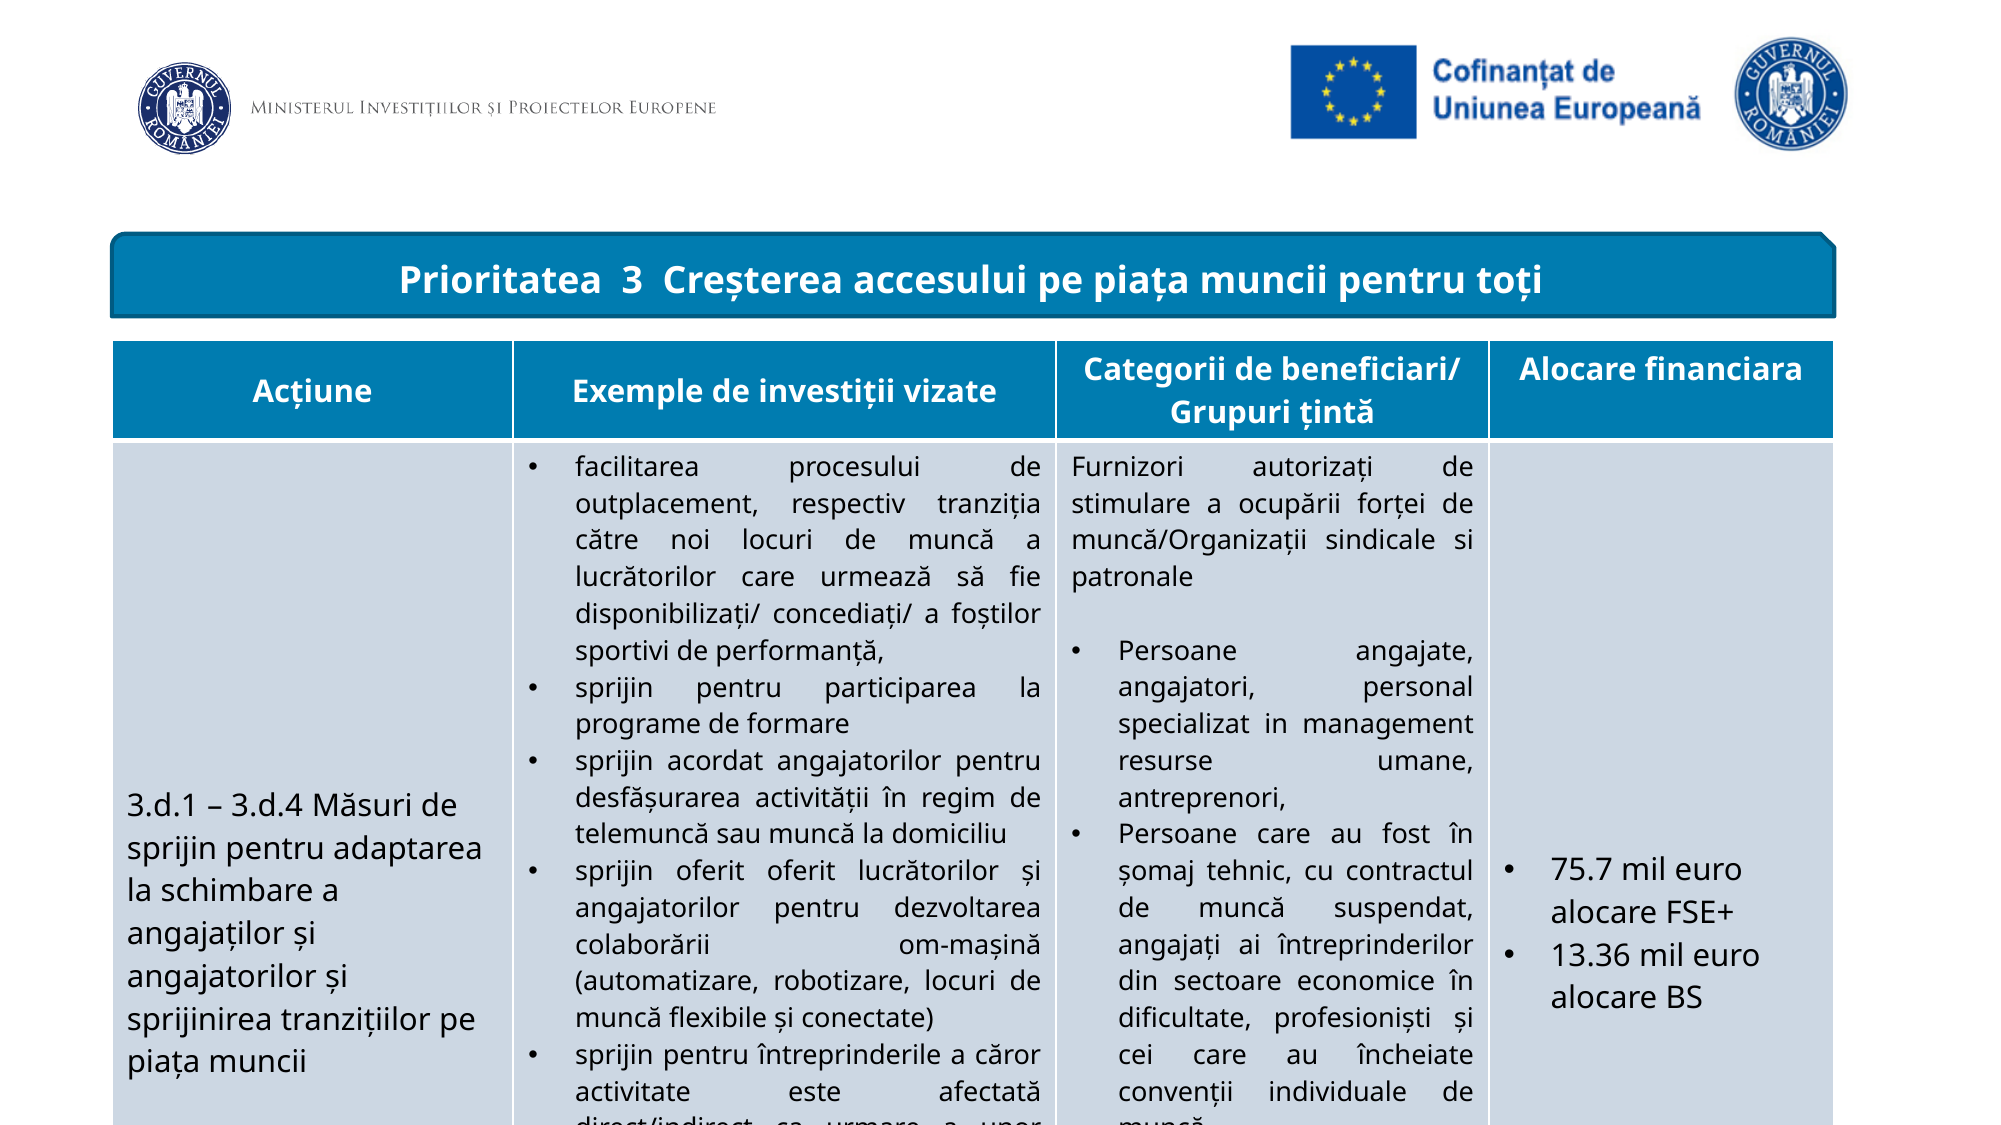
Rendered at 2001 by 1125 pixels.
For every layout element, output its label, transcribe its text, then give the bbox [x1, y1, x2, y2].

picture [1250, 0, 1867, 199]
table_header Categorii de beneficiari/ Grupuri țintă [1057, 341, 1488, 438]
text_box Prioritatea 3 Creșterea accesului pe piața muncii pentru toți [109, 231, 1837, 319]
table_header Alocare financiara [1490, 341, 1833, 438]
table_cell 75.7 mil euro alocare FSE+ 13.36 mil euro alocare BS [1490, 443, 1833, 1125]
table_header Exemple de investiții vizate [514, 341, 1055, 438]
table_header Acțiune [113, 341, 512, 438]
picture [133, 57, 814, 156]
table_cell 3.d.1 – 3.d.4 Măsuri de sprijin pentru adaptarea la schimbare a angajaților și angajatorilor și sprijinirea tranzițiilor pe piața muncii [113, 443, 512, 1125]
table_cell facilitarea procesului de outplacement, respectiv tranziția către noi locuri de muncă a lucrătorilor care urmează să fie disponibilizați/ concediați/ a foștilor sportivi de performanță, sprijin pentru participarea la programe de formare sprijin acordat angajatorilor pentru desfășurarea activității în regim de telemuncă sau muncă la domiciliu sprijin oferit oferit lucrătorilor și angajatorilor pentru dezvoltarea colaborării om-mașină (automatizare, robotizare, locuri de muncă flexibile și conectate) sprijin pentru întreprinderile a căror activitate este afectată direct/indirect ca urmare a unor crize sistemice/ sectoriale, a unor situații excepționale sau declarării stării de urgență /alertă etc. (ex. pandemii, calamități naturale, conflict armat etc ), inclusiv subvenții; [514, 443, 1055, 1125]
table_cell Furnizori autorizați de stimulare a ocupării forței de muncă/Organizații sindicale si patronale Persoane angajate, angajatori, personal specializat in management resurse umane, antreprenori, Persoane care au fost în șomaj tehnic, cu contractul de muncă suspendat, angajați ai întreprinderilor din sectoare economice în dificultate, profesioniști și cei care au încheiate convenții individuale de muncă Persoane angajate cu risc de disponibilizare/ concediere Foști sportivi de performanță Lucrători vârstnici 55+ [1057, 443, 1488, 1125]
